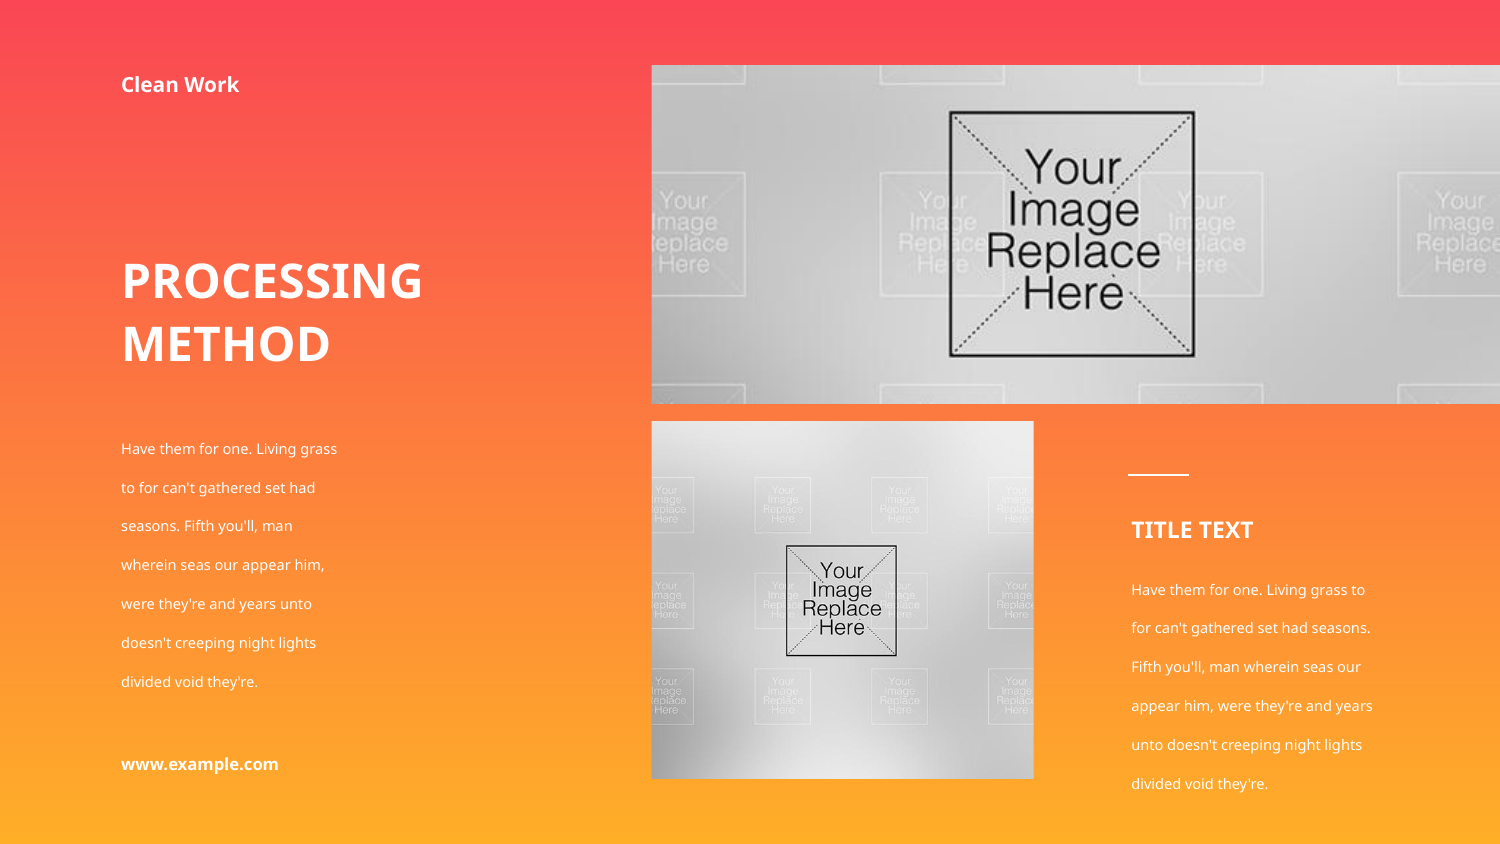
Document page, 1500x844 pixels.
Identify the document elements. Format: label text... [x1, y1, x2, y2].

text_box [0, 0, 1500, 844]
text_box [1120, 491, 1391, 751]
text_box Clean Work [109, 65, 424, 102]
text_box PROCESSING METHOD [109, 238, 565, 355]
text_box www.example.com [109, 747, 450, 779]
picture [651, 421, 1034, 779]
picture [651, 65, 1500, 404]
text_box Have them for one. Living grass to for can't gathered set had seasons. Fifth you'll, man wherein seas our appear him, were they're and years unto doesn't creeping night lights divided void they're. [109, 412, 354, 641]
